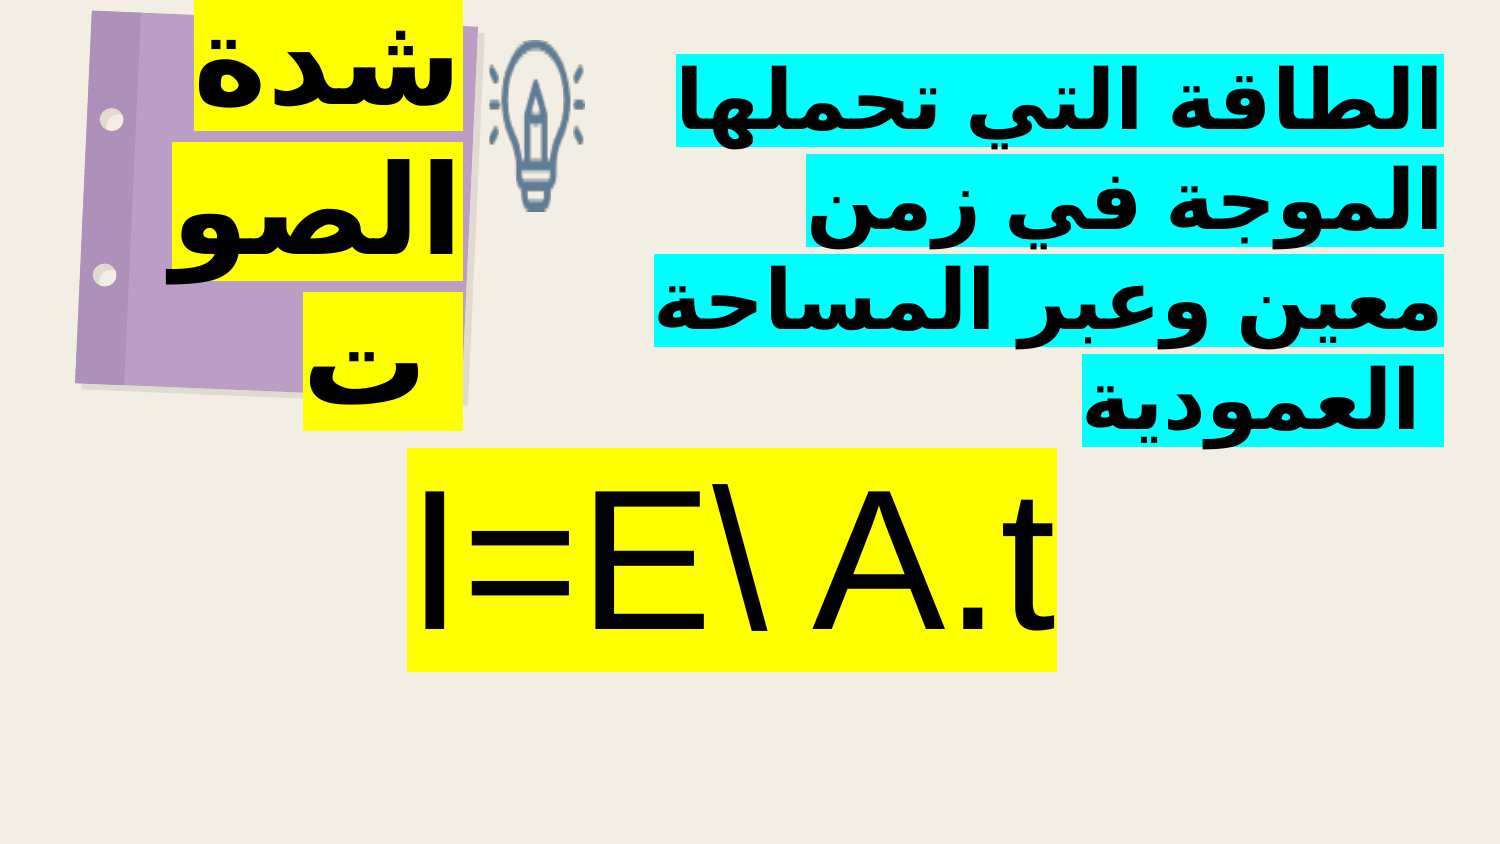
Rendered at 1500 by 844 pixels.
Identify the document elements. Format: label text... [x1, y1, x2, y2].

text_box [74, 10, 485, 406]
text_box الطاقة التي تحملها الموجة في زمن معين وعبر المساحة العمودية [588, 38, 1460, 454]
text_box I=E\ A.t [206, 421, 1258, 677]
picture [489, 39, 585, 213]
